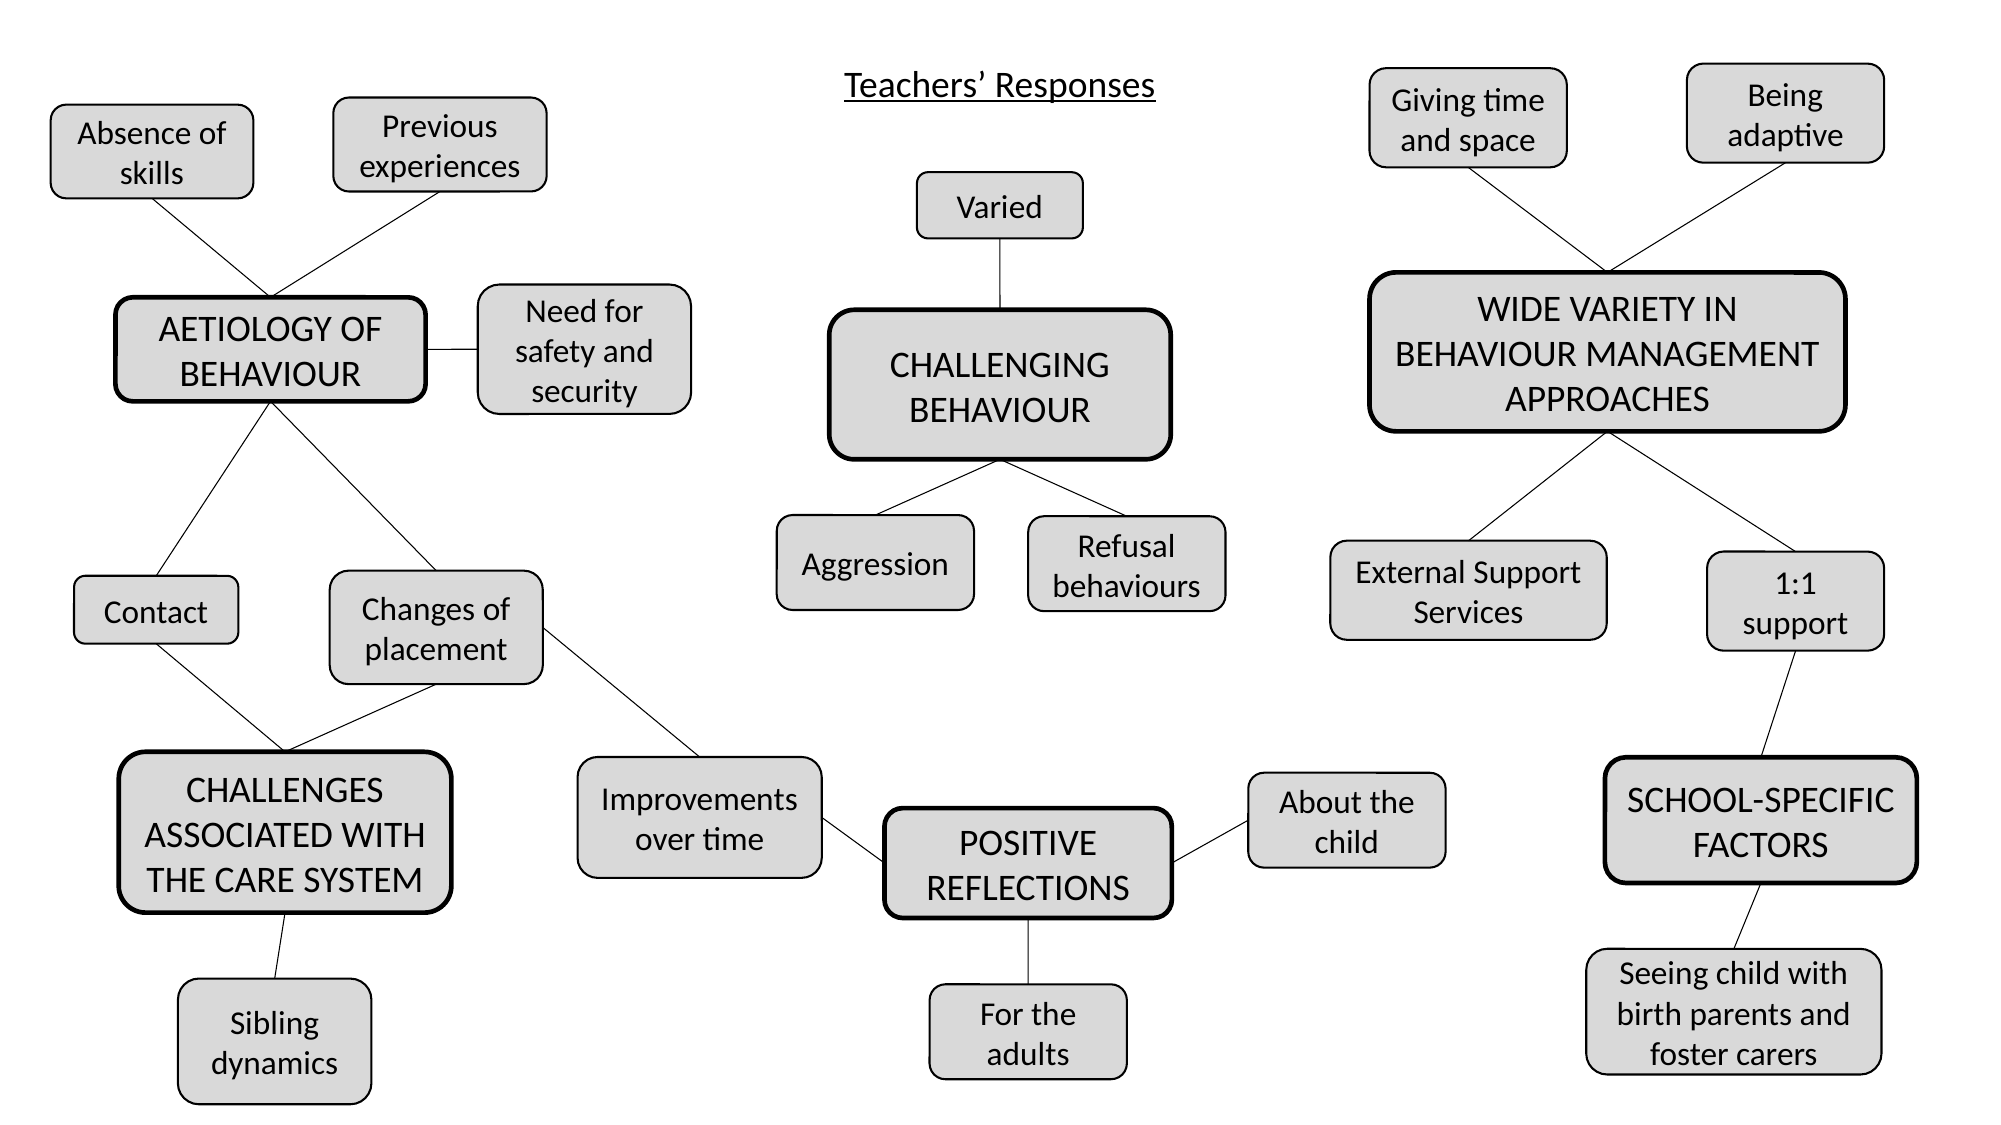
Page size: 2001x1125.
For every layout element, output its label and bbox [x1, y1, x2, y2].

text_box [50, 52, 1917, 1105]
